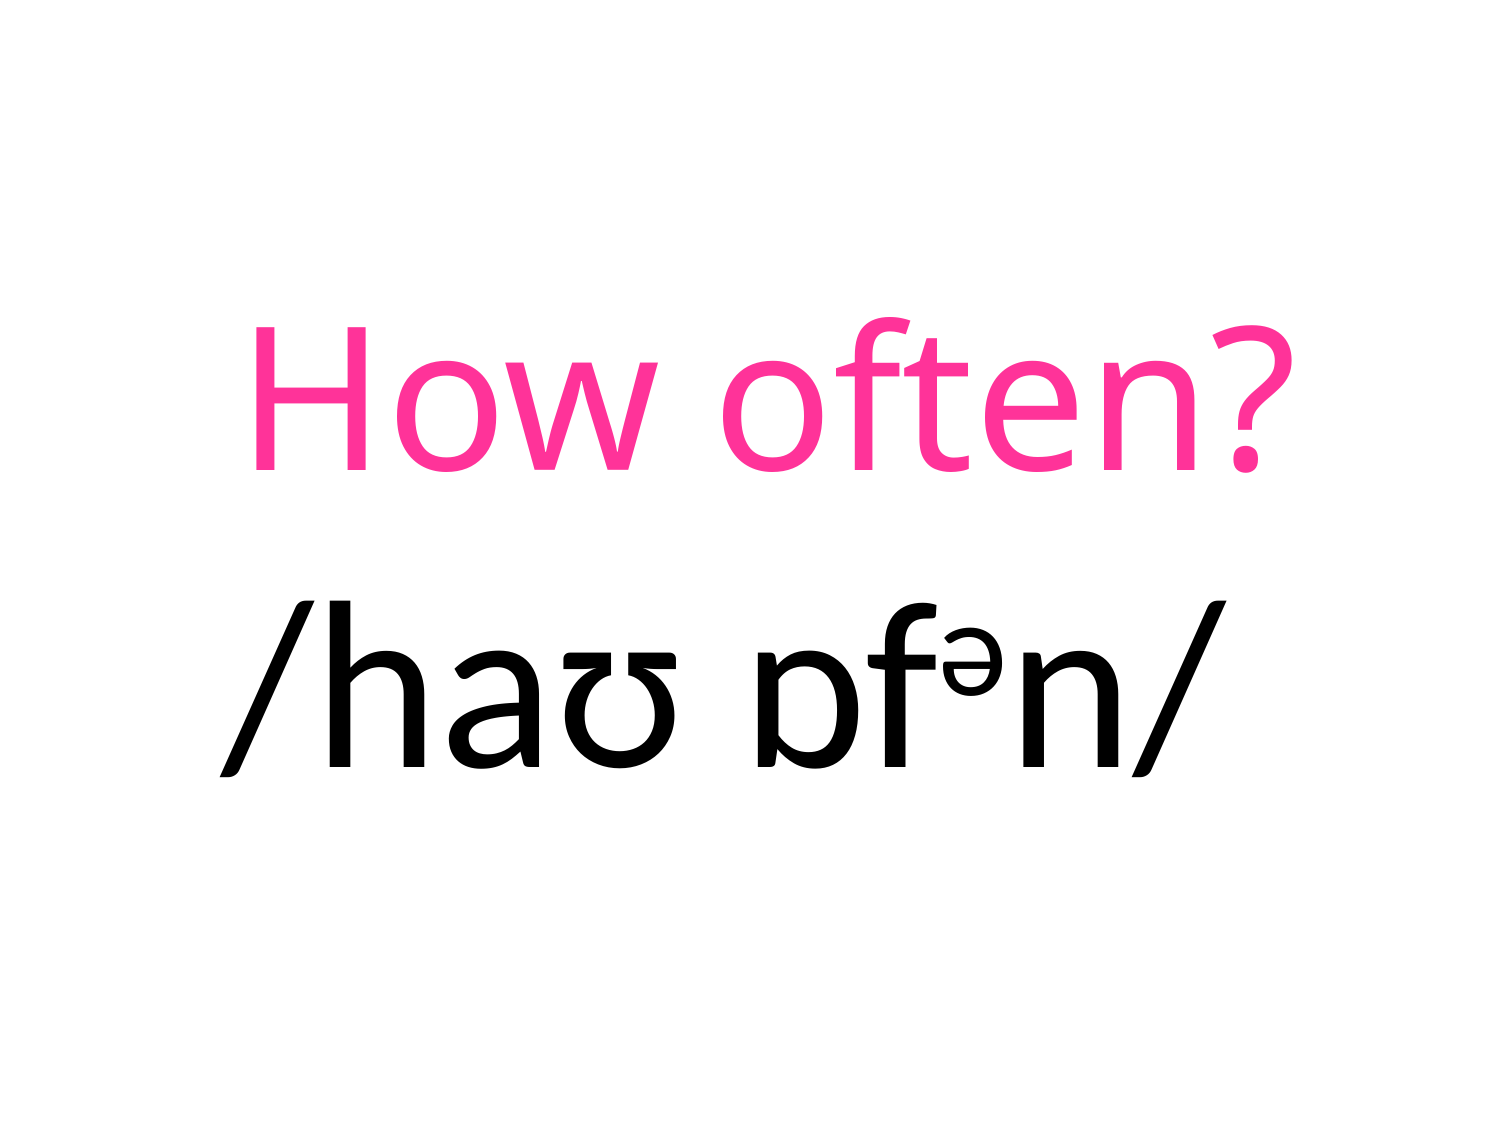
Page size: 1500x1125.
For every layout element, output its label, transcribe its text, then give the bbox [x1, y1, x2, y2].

text_box How often? [76, 263, 1459, 518]
text_box /haʊ ɒfən/ [206, 520, 1241, 823]
